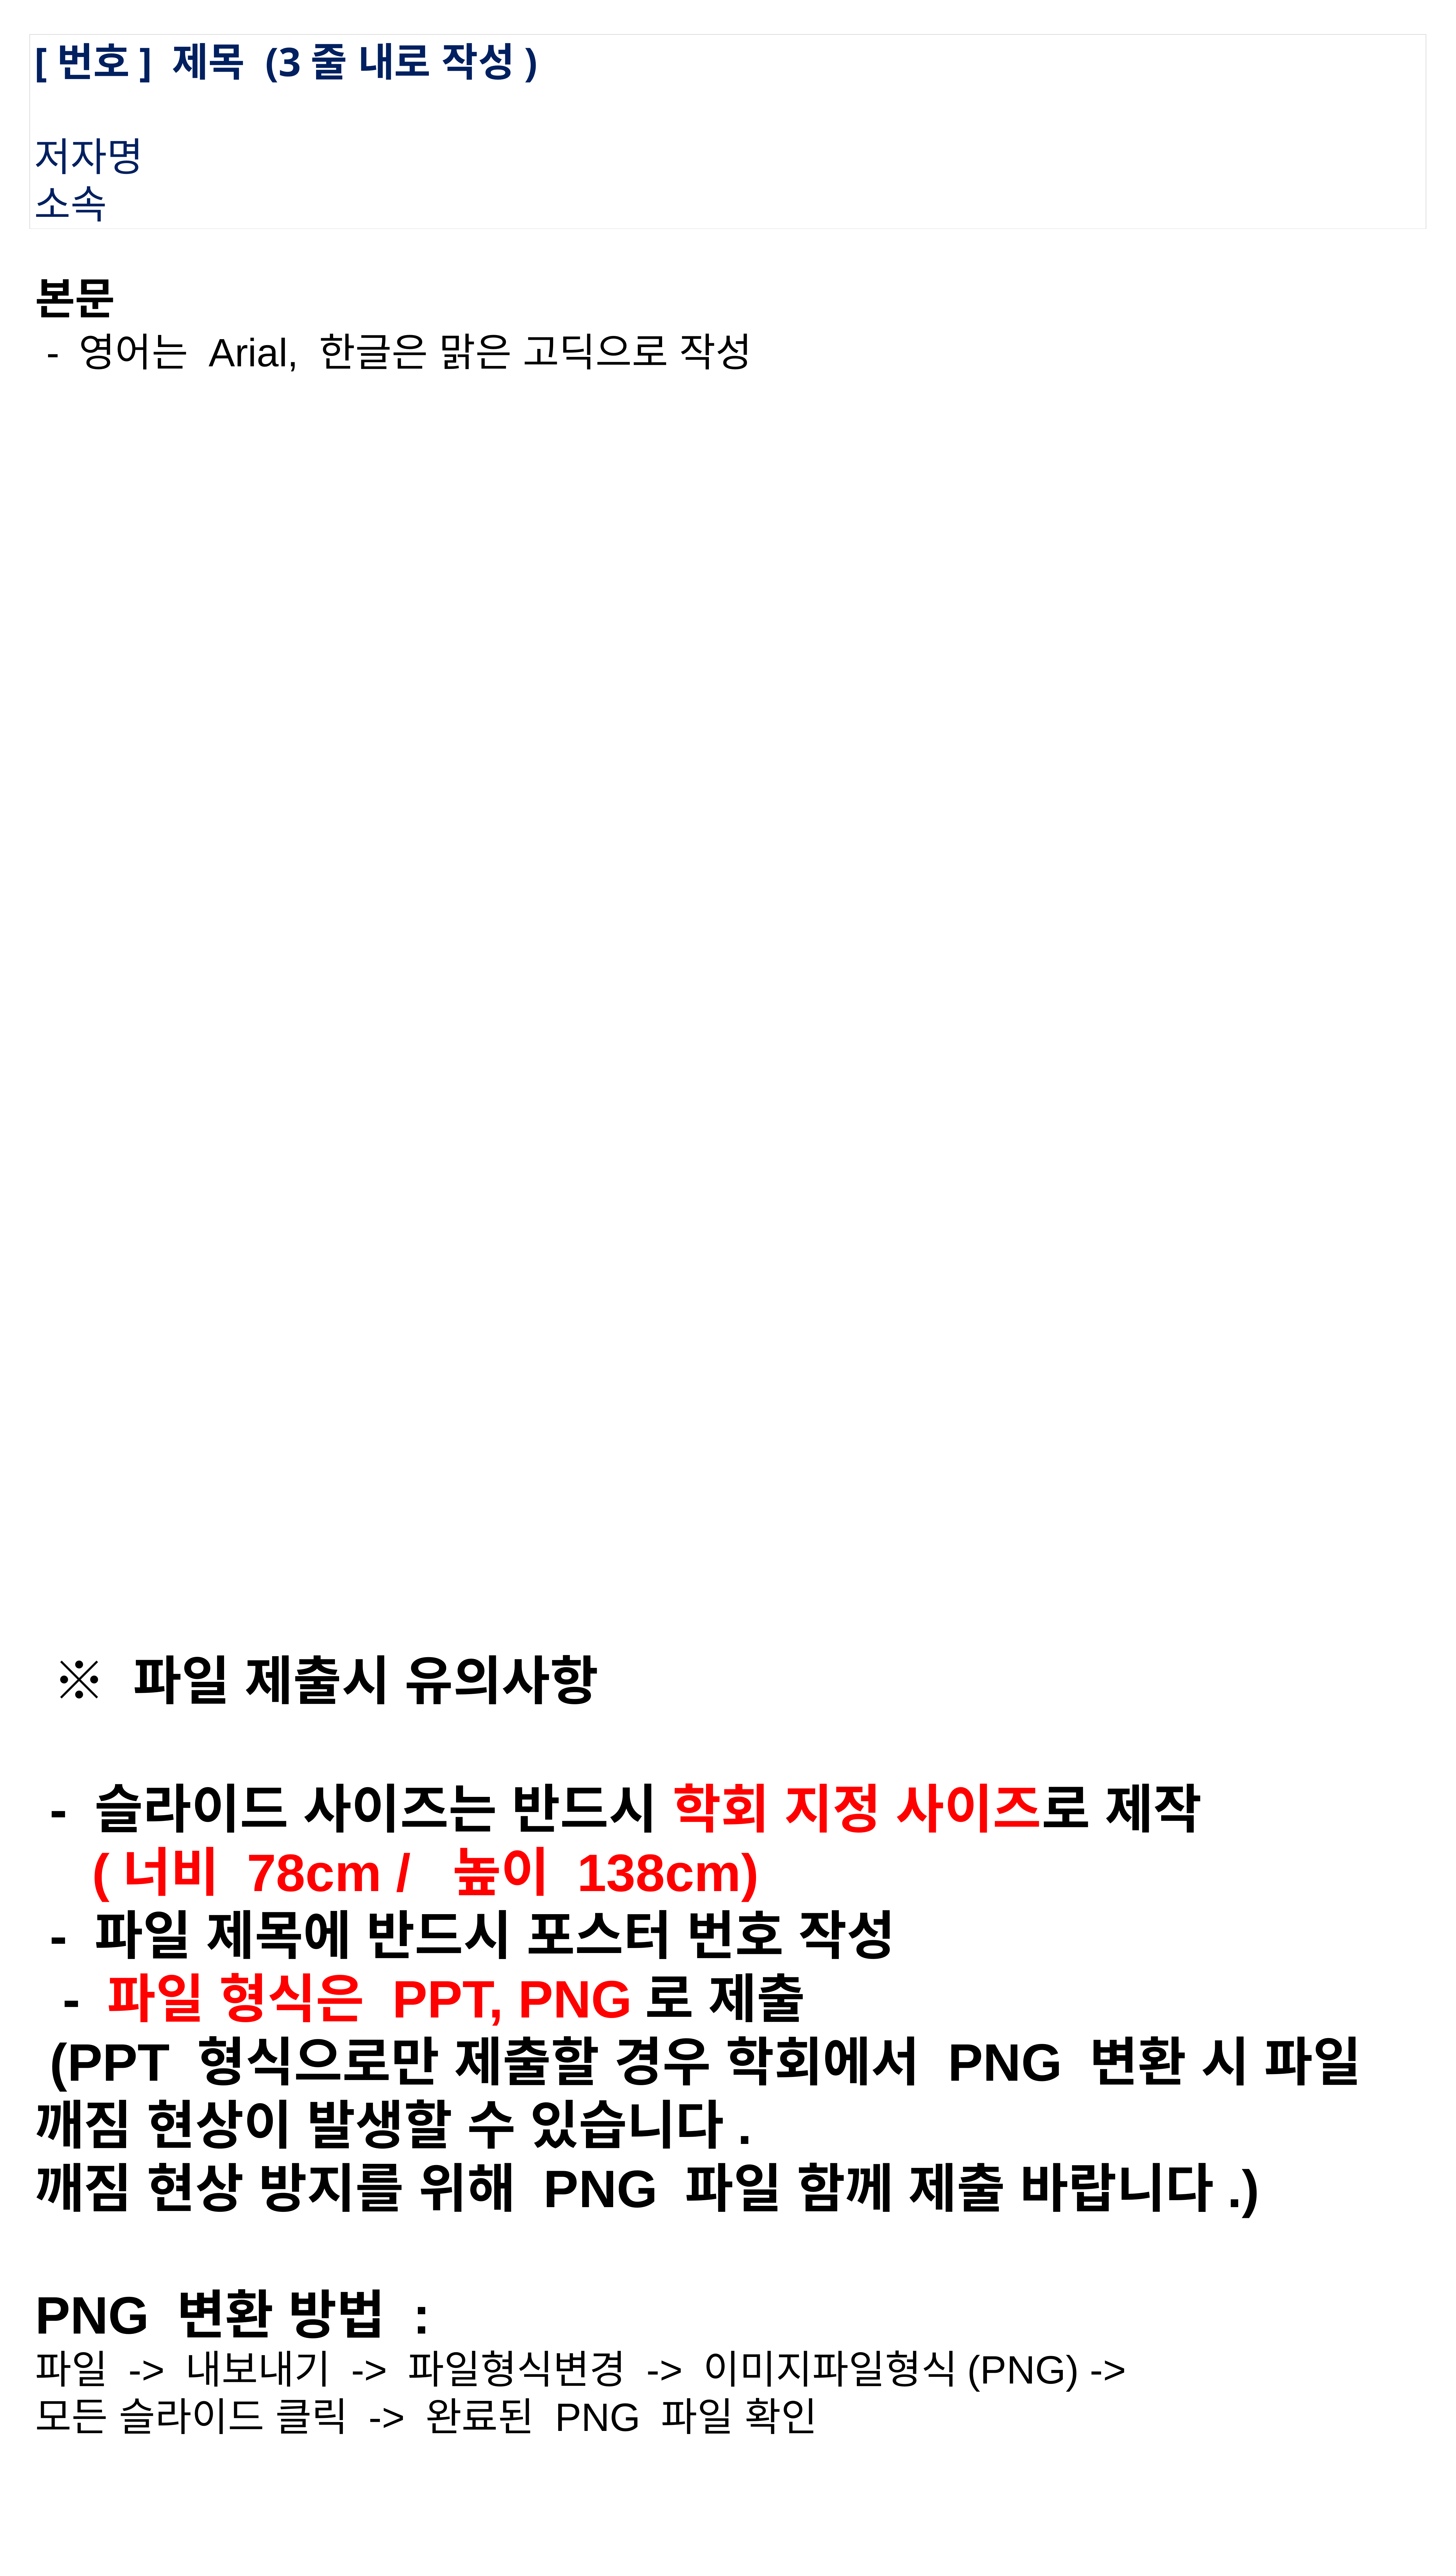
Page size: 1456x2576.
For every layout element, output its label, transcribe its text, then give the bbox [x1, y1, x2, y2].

text_box [번호] 제목 (3줄 내로 작성) 저자명 소속 [30, 34, 1426, 229]
text_box 본문 - 영어는 Arial, 한글은 맑은 고딕으로 작성 ※ 파일 제출시 유의사항 - 슬라이드 사이즈는 반드시 학회 지정 사이즈로 제작 (너비 78cm / 높이 138cm) - 파일 제목에 반드시 포스터 번호 작성 - 파일 형식은 PPT, PNG로 제출 (PPT 형식으로만 제출할 경우 학회에서 PNG 변환 시 파일 깨짐 현상이 발생할 수 있습니다. 깨짐 현상 방지를 위해 PNG 파일 함께 제출 바랍니다.) PNG 변환 방법 : 파일 -> 내보내기 -> 파일형식변경 -> 이미지파일형식(PNG) -> 모든 슬라이드 클릭 -> 완료된 PNG 파일 확인 [30, 268, 1426, 2140]
